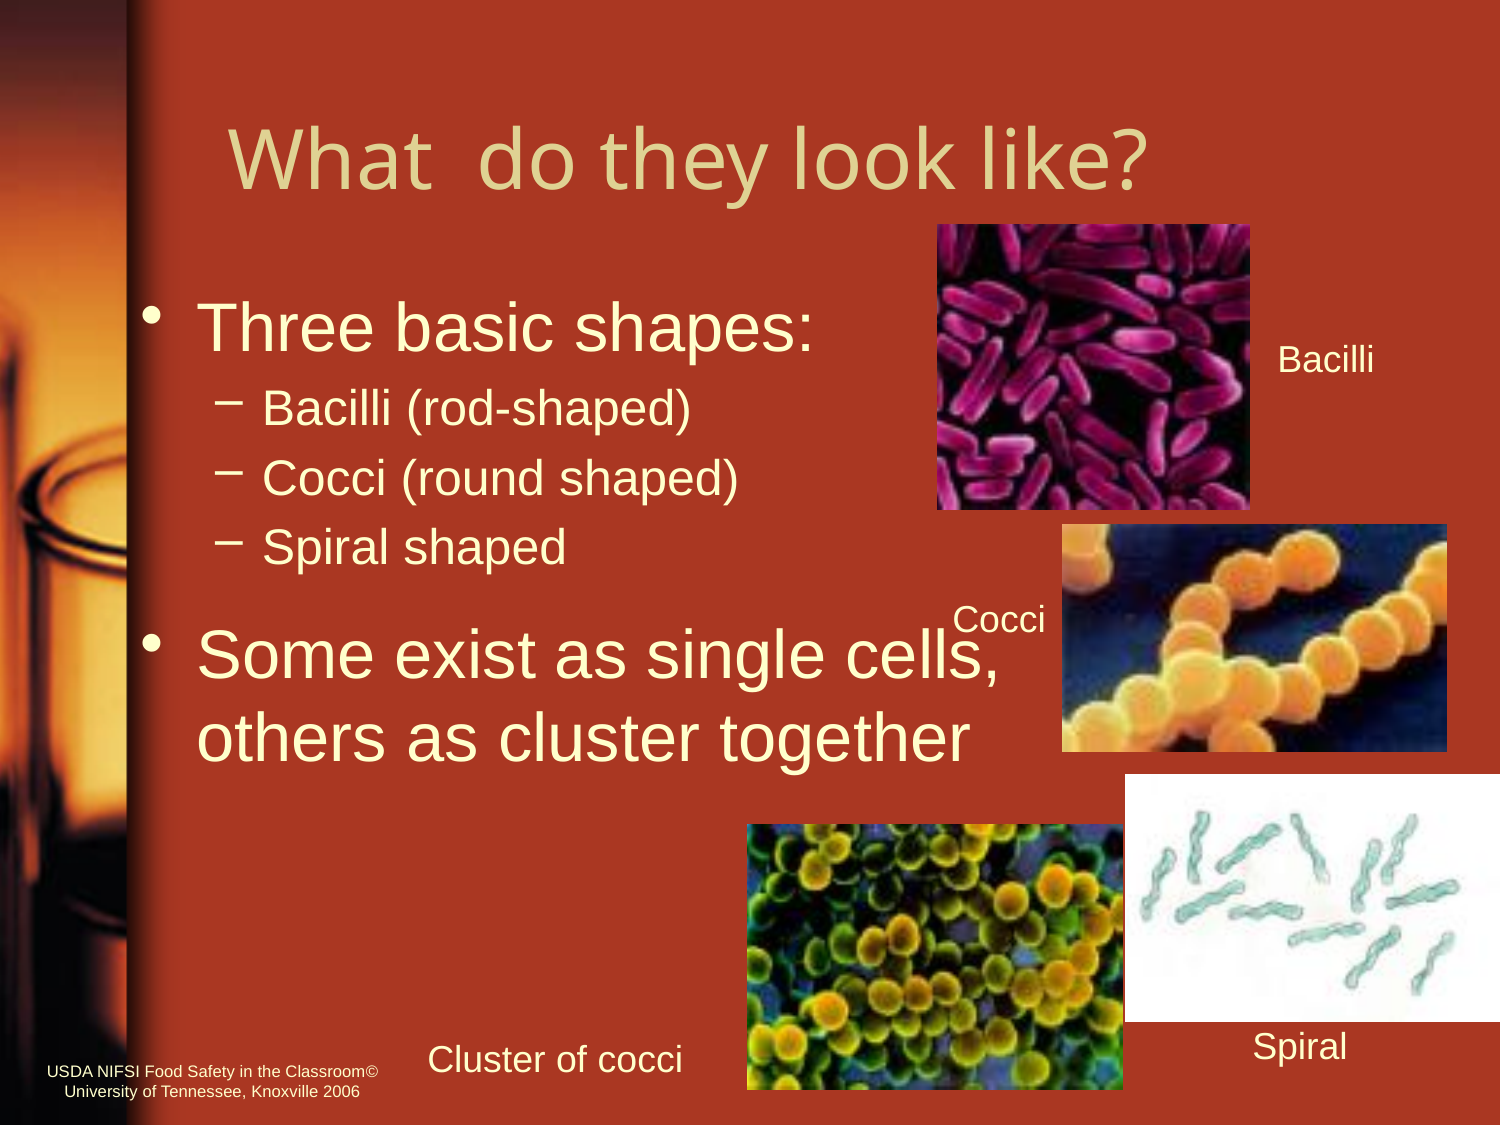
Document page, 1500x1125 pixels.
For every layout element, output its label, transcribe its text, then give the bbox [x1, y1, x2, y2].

list Three basic shapes: Bacilli (rod-shaped) Cocci (round shaped) Spiral shaped Some exist as single cells, others as cluster together [124, 274, 1063, 1037]
text_box Cocci [937, 587, 1057, 648]
picture [0, 0, 1500, 1125]
text_box USDA NIFSI Food Safety in the Classroom© University of Tennessee, Knoxville 2006 [0, 1037, 500, 1125]
text_box Bacilli [1262, 327, 1450, 387]
text_box Cluster of cocci [412, 1027, 742, 1087]
text_box Spiral [1237, 1029, 1500, 1075]
title What do they look like? [212, 74, 1388, 238]
